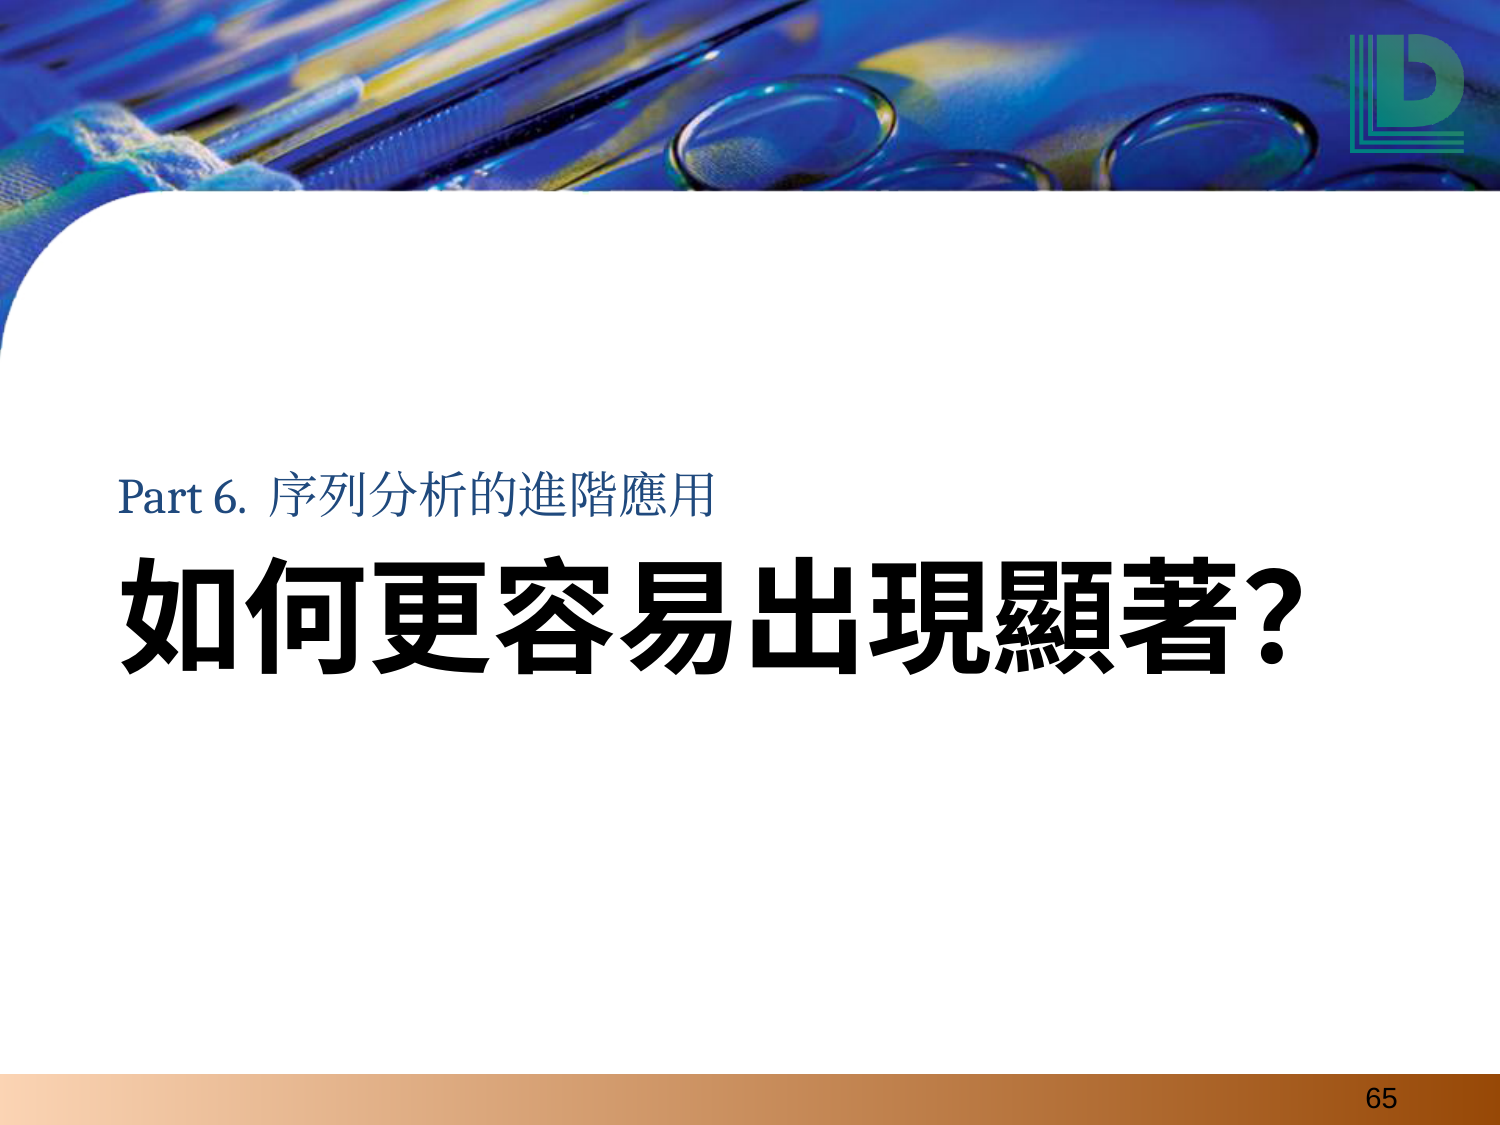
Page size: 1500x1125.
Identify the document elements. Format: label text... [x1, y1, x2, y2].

picture [0, 0, 1500, 383]
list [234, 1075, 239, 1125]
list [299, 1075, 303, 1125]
list Part 6. 序列分析的進階應用 [102, 284, 1397, 531]
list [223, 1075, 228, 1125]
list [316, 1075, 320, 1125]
title 如何更容易出現顯著？ [102, 531, 1397, 999]
slide_number ‹#› [1350, 1074, 1488, 1118]
table_cell 2 [369, 1075, 373, 1125]
